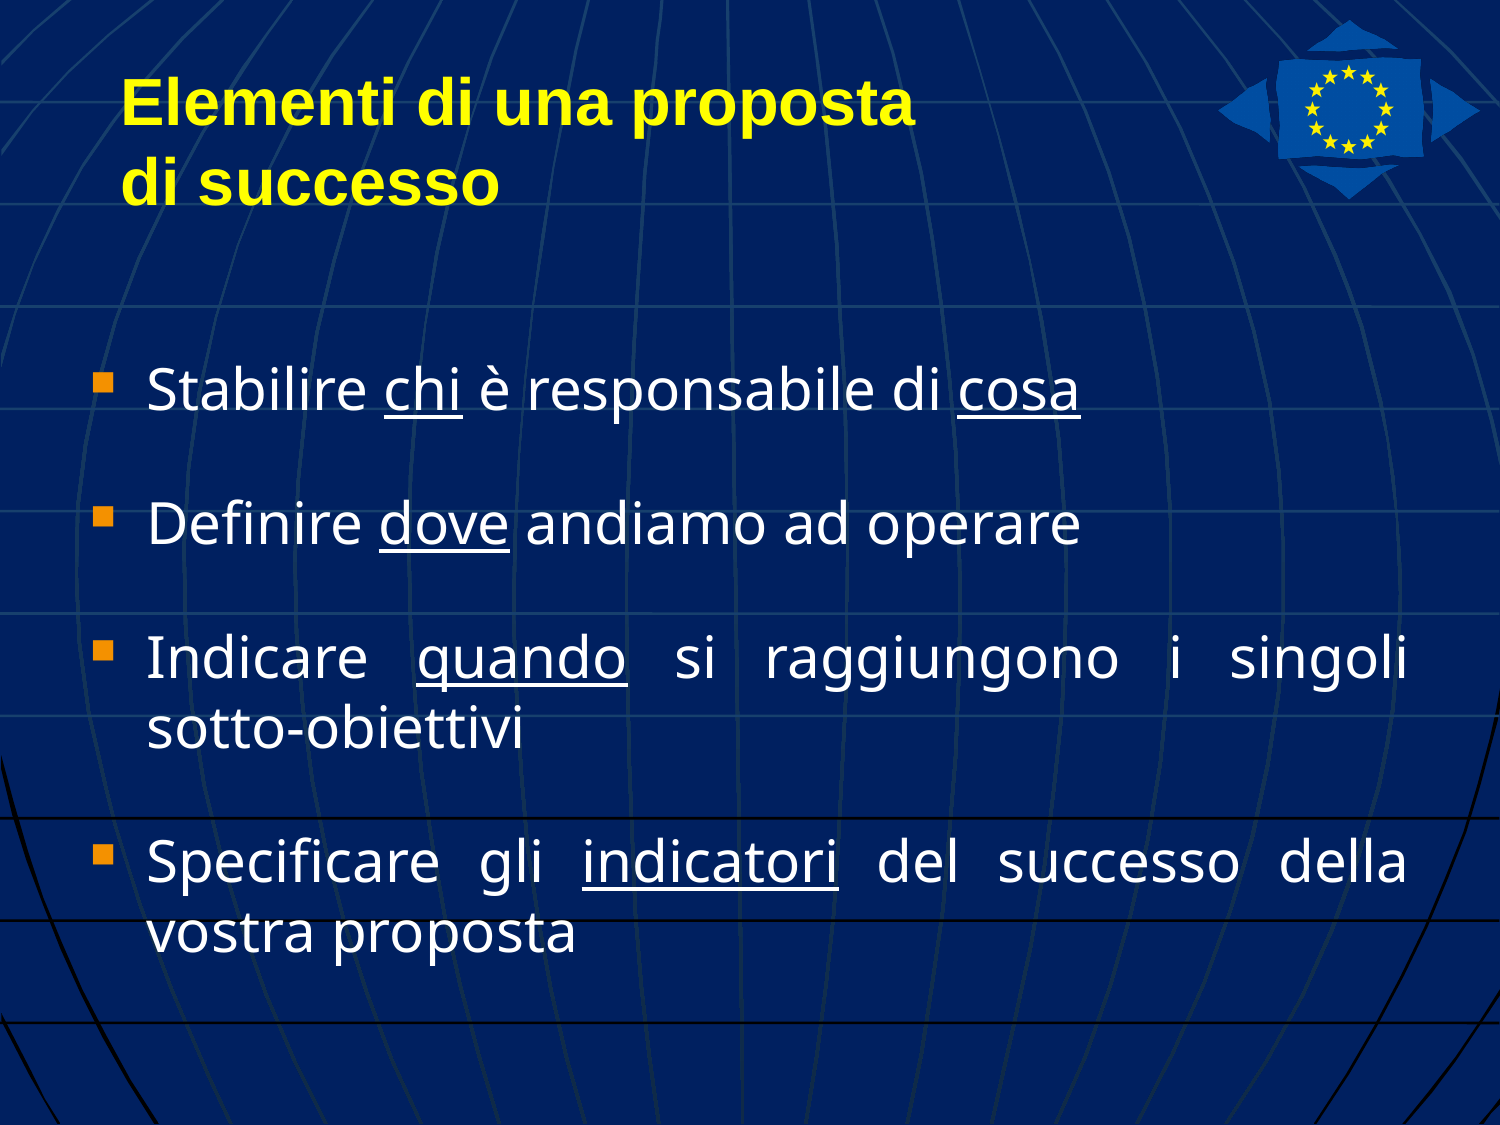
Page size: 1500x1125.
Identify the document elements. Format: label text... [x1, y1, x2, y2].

list Stabilire chi è responsabile di cosa Definire dove andiamo ad operare Indicare quando si raggiungono i singoli sotto-obiettivi Specificare gli indicatori del successo della vostra proposta [75, 262, 1425, 1006]
picture [1214, 17, 1485, 203]
title Elementi di una proposta di successo [75, 45, 981, 233]
